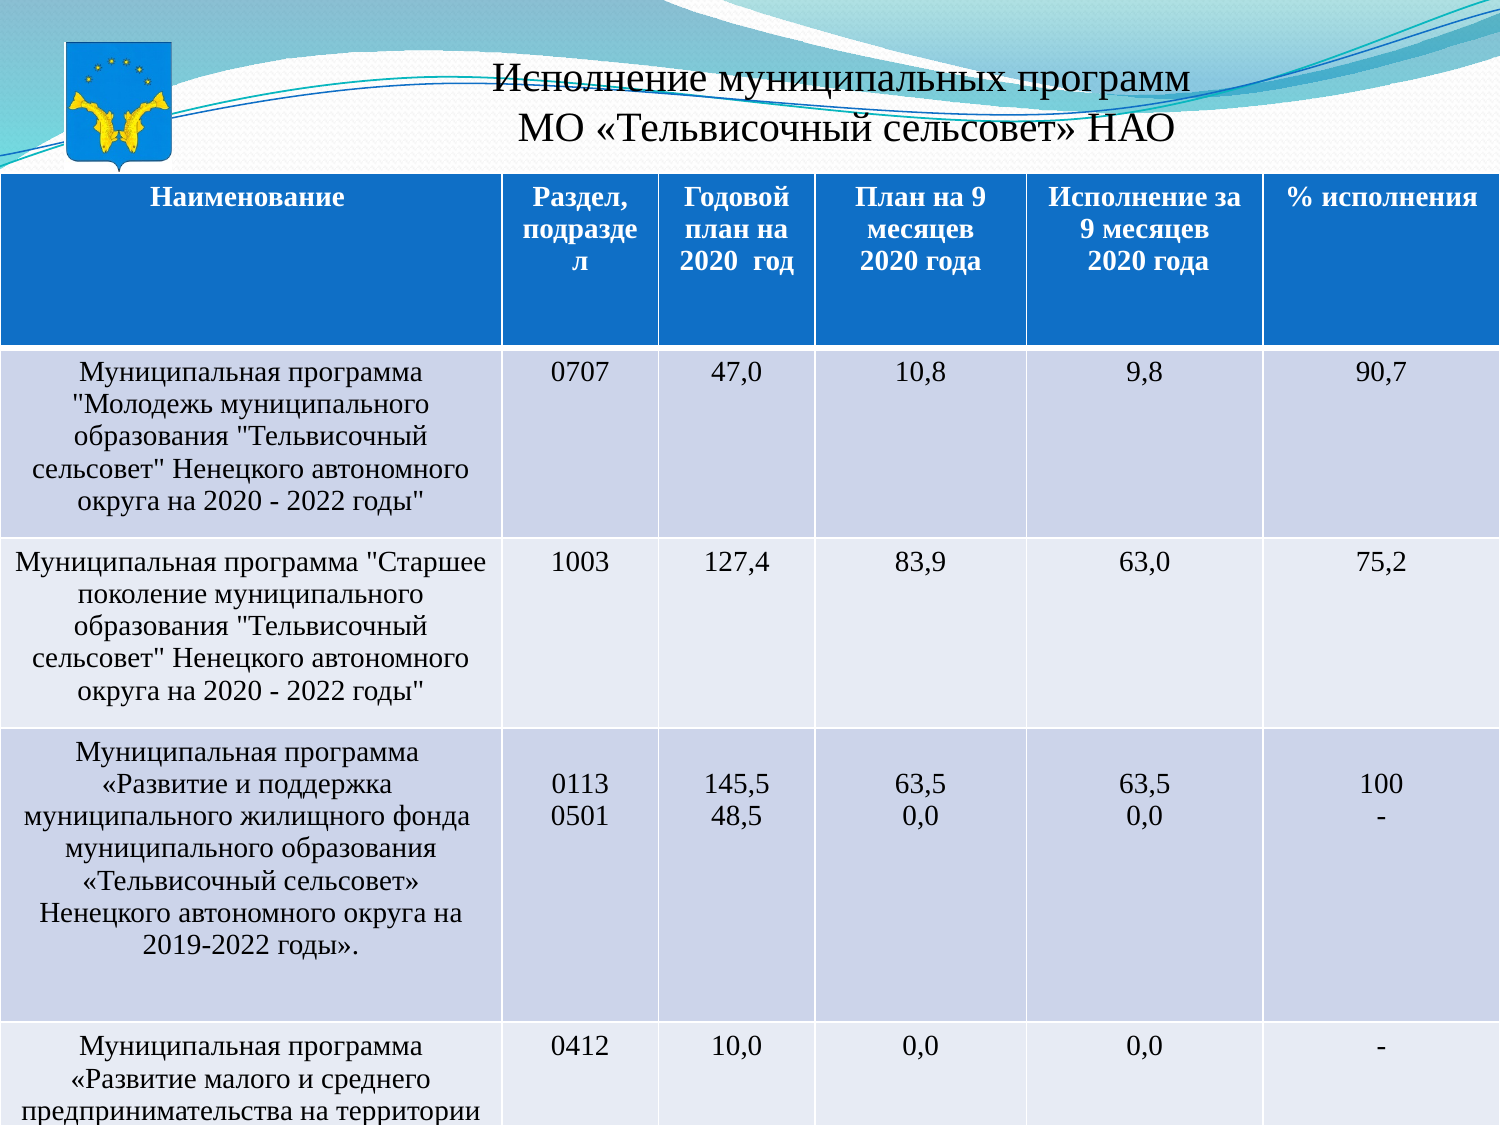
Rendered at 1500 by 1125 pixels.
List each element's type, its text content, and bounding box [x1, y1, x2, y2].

table_cell 0707 [503, 351, 658, 537]
table_cell 0412 [503, 1023, 658, 1125]
table_cell 0,0 [1027, 1023, 1262, 1125]
table_cell 63,0 [1027, 539, 1262, 727]
table_cell 0113 0501 [503, 729, 658, 1021]
table_cell Муниципальная программа "Молодежь муниципального образования "Тельвисочный сельсовет" Ненецкого автономного округа на 2020 - 2022 годы" [1, 351, 501, 537]
table_cell 47,0 [659, 351, 814, 537]
table_header Раздел, подраздел [503, 174, 658, 345]
table_cell 90,7 [1264, 351, 1499, 537]
table_cell 63,5 0,0 [1027, 729, 1262, 1021]
table_cell - [1264, 1023, 1499, 1125]
table_header Наименование [1, 174, 501, 345]
table_cell 0,0 [816, 1023, 1026, 1125]
table_cell 10,8 [816, 351, 1026, 537]
table_cell 83,9 [816, 539, 1026, 727]
table_header % исполнения [1264, 174, 1499, 345]
table_cell 145,5 48,5 [659, 729, 814, 1021]
table_cell 127,4 [659, 539, 814, 727]
table_cell 63,5 0,0 [816, 729, 1026, 1021]
table_cell Муниципальная программа «Развитие малого и среднего предпринимательства на территории муниципального образования «Тельвисочный сельсовет» Ненецкого автономного округа на 2018 – 2020 годы [1, 1023, 501, 1125]
picture [64, 42, 172, 173]
table_cell 75,2 [1264, 539, 1499, 727]
table_cell 9,8 [1027, 351, 1262, 537]
table_cell Муниципальная программа "Старшее поколение муниципального образования "Тельвисочный сельсовет" Ненецкого автономного округа на 2020 - 2022 годы" [1, 539, 501, 727]
table_header Исполнение за 9 месяцев 2020 года [1027, 174, 1262, 345]
table_cell 10,0 [659, 1023, 814, 1125]
table_cell 1003 [503, 539, 658, 727]
table_cell 100 - [1264, 729, 1499, 1021]
table_header Годовой план на 2020 год [659, 174, 814, 345]
text_box Исполнение муниципальных программ МО «Тельвисочный сельсовет» НАО [183, 42, 1500, 158]
table_header План на 9 месяцев 2020 года [816, 174, 1026, 345]
table_cell Муниципальная программа «Развитие и поддержка муниципального жилищного фонда муниципального образования «Тельвисочный сельсовет» Ненецкого автономного округа на 2019-2022 годы». [1, 729, 501, 1021]
